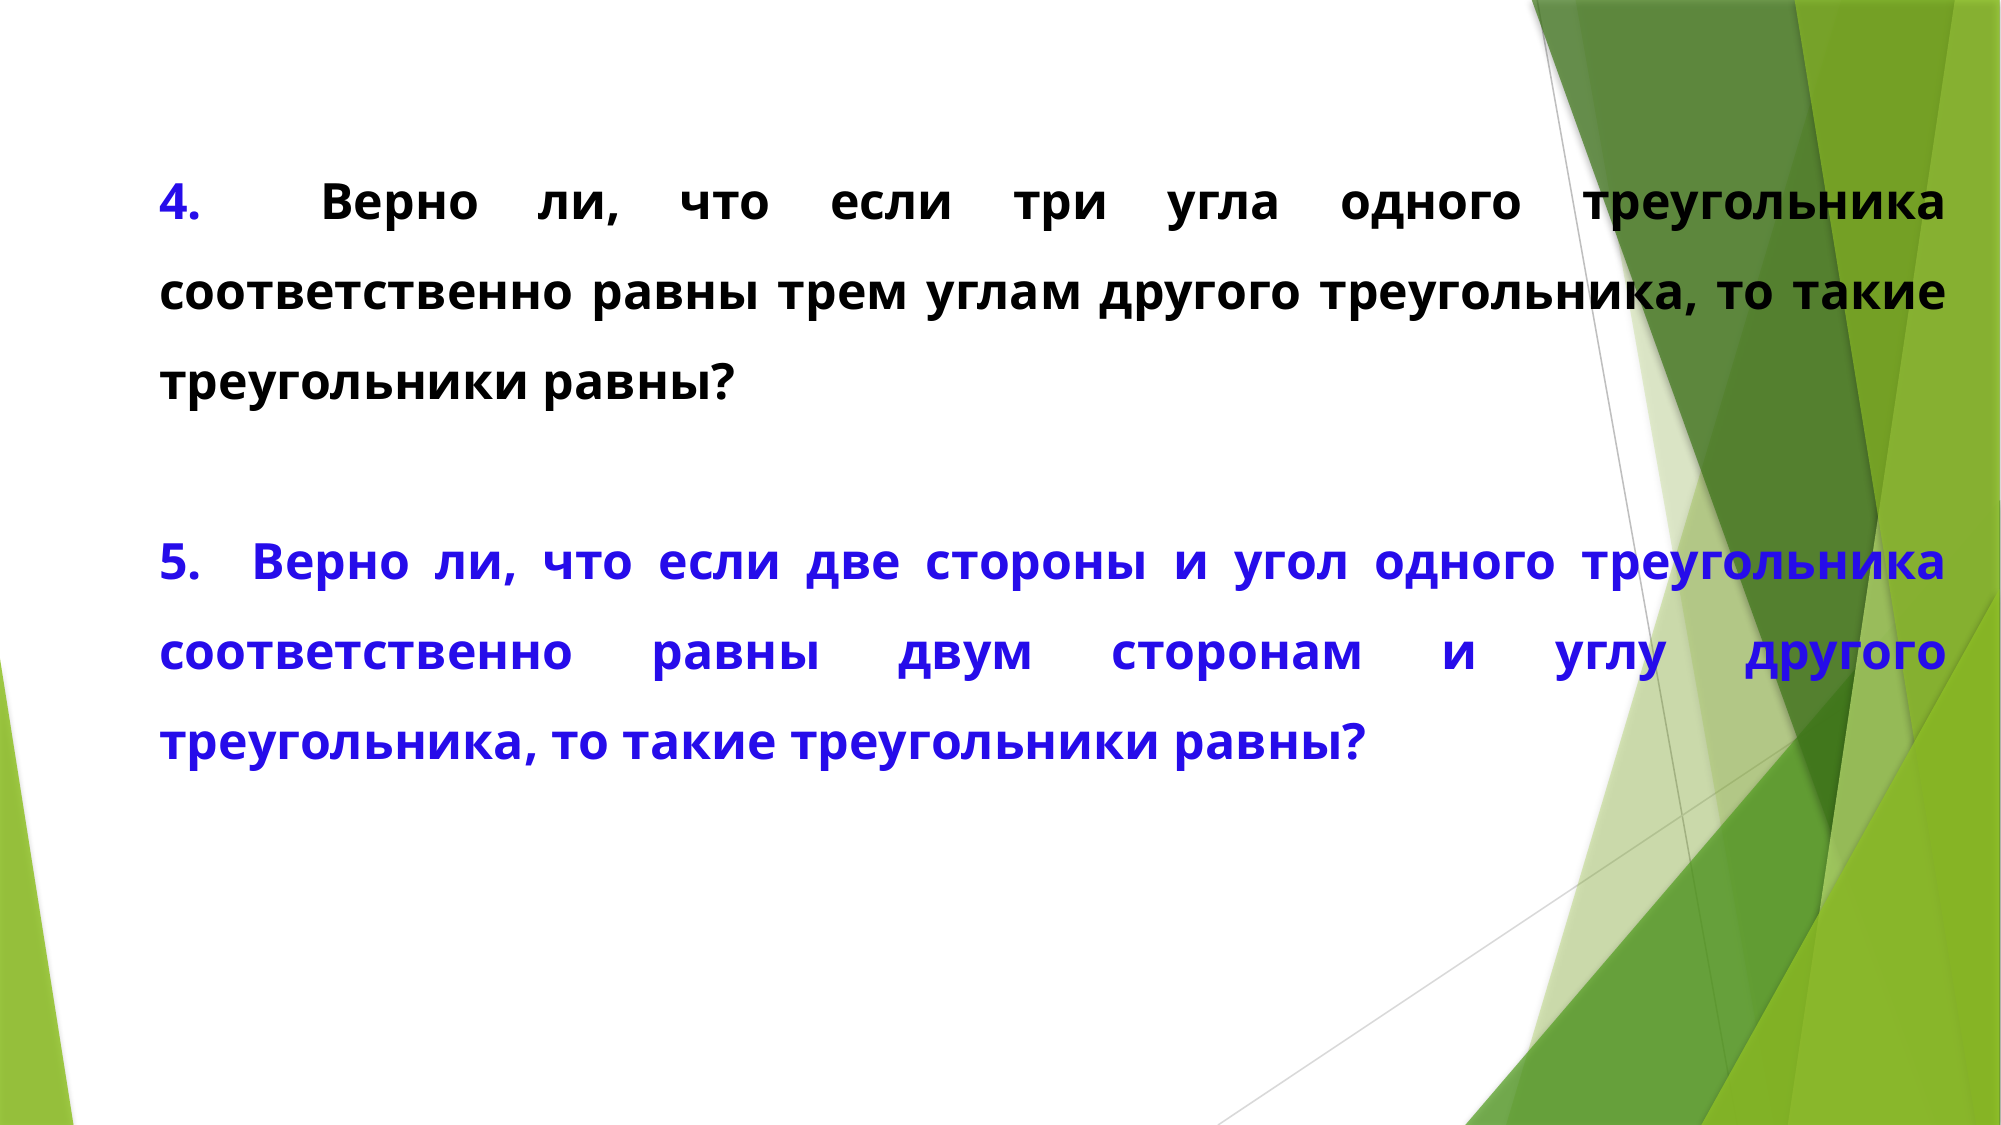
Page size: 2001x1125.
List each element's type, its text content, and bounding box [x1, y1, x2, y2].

text_box 4. Верно ли, что если три угла одного треугольника соответственно равны трем углам другого треугольника, то такие треугольники равны? 5. Верно ли, что если две стороны и угол одного треугольника соответственно равны двум сторонам и углу другого треугольника, то такие треугольники равны? [144, 132, 1963, 777]
